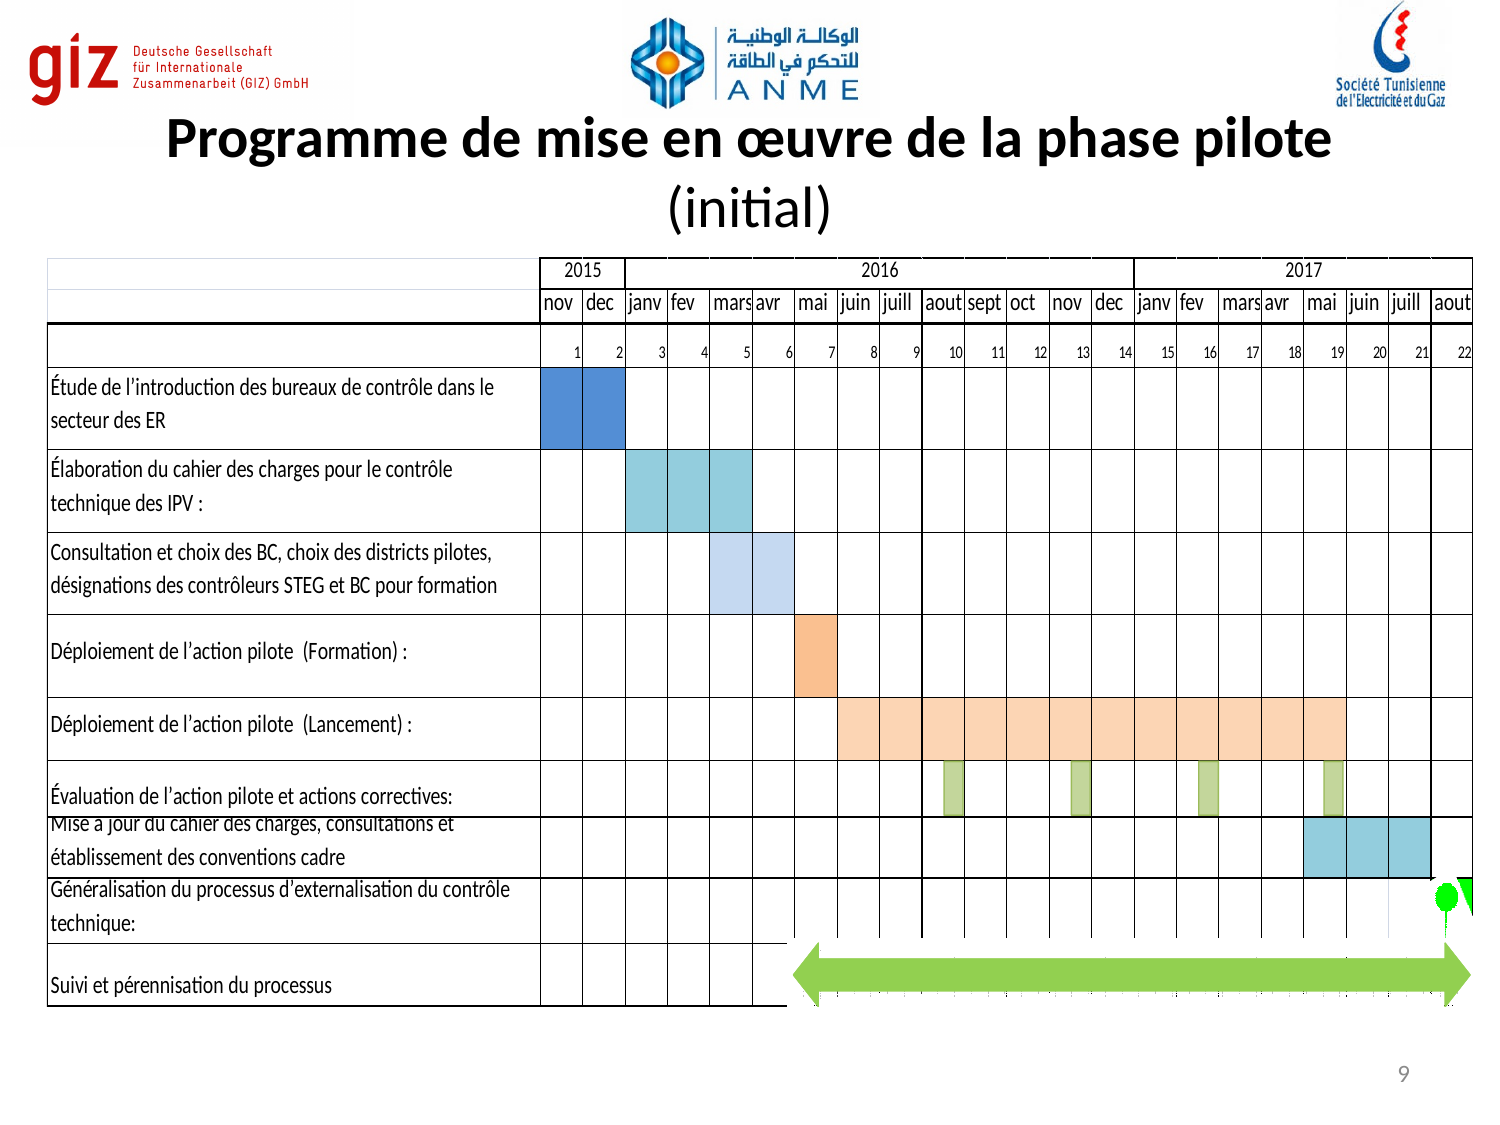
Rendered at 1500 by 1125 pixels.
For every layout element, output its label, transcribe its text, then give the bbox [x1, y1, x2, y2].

picture [0, 0, 354, 147]
title Programme de mise en œuvre de la phase pilote (initial) [74, 105, 1426, 233]
slide_number 9 [1074, 1042, 1425, 1103]
picture [622, 0, 880, 105]
picture [1312, 0, 1474, 108]
picture [46, 257, 1475, 1008]
